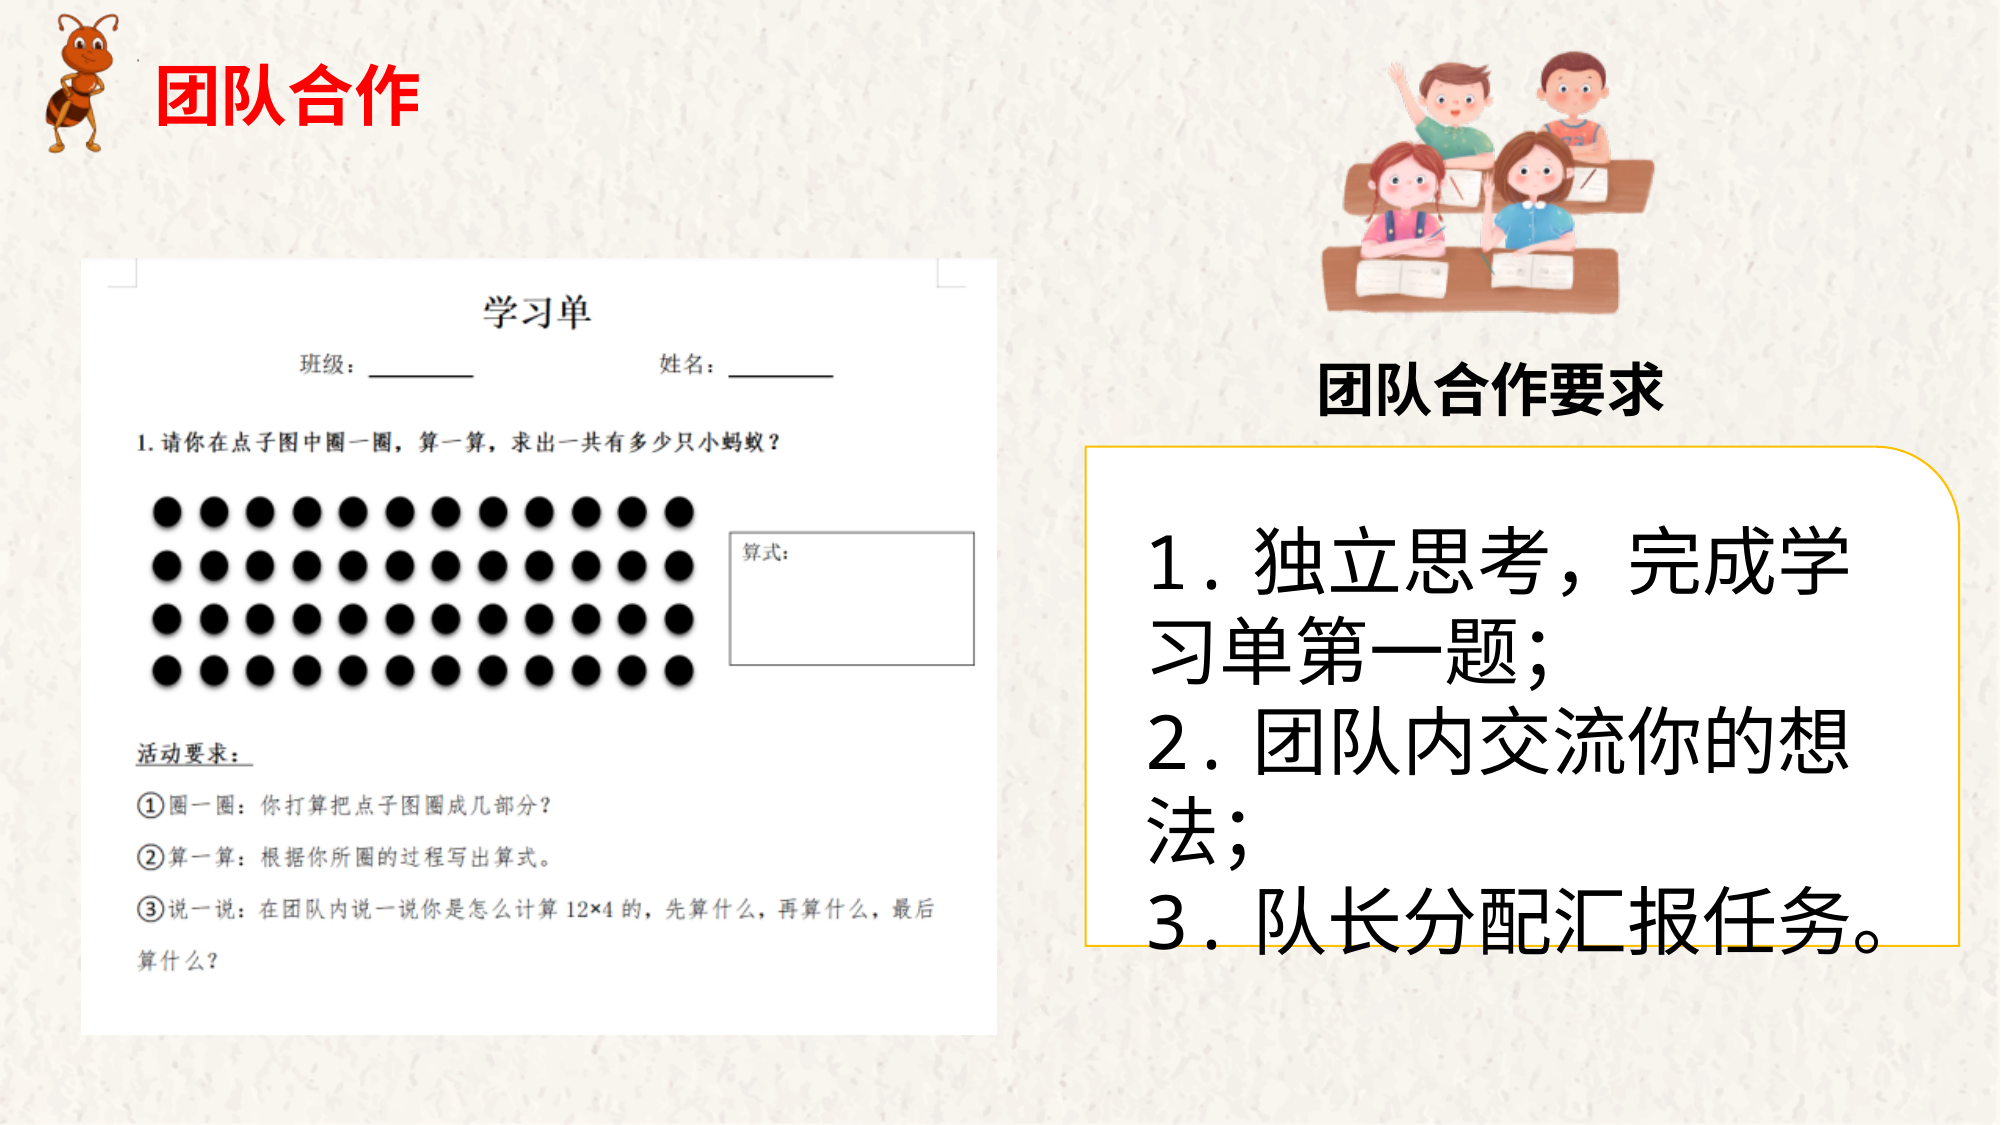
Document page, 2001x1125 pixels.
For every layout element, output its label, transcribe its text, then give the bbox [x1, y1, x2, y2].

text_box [1085, 446, 1960, 946]
picture [0, 0, 2000, 1125]
text_box 团队合作 [164, 55, 472, 140]
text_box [1085, 33, 1896, 431]
